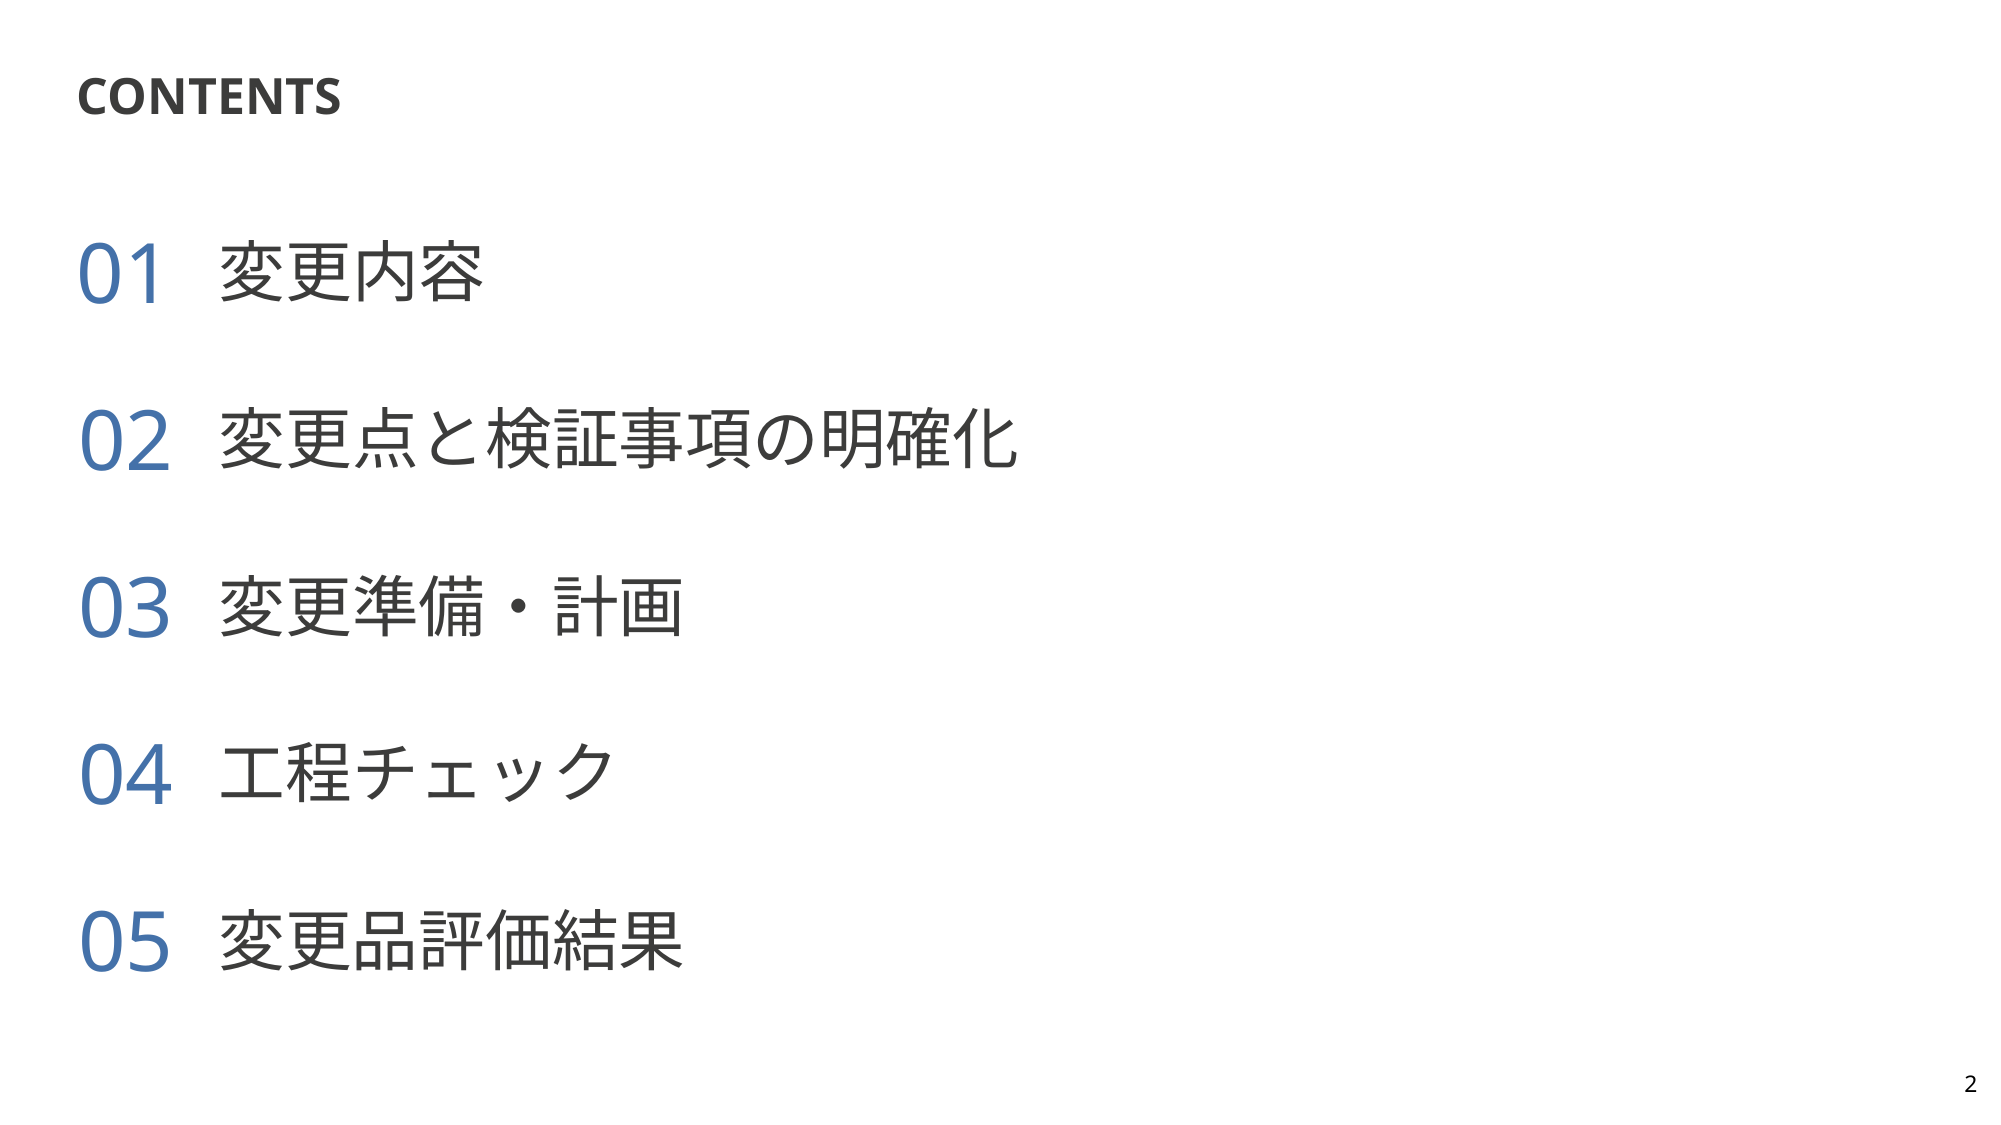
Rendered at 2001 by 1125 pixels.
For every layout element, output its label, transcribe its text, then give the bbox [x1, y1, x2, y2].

list 変更点と検証事項の明確化 [216, 382, 1590, 492]
text_box 変更品評価結果 [216, 883, 1590, 993]
list 04 [76, 710, 194, 832]
title Contents [76, 71, 1590, 137]
list 03 [76, 543, 194, 665]
list 02 [76, 376, 194, 498]
list 変更内容 [216, 218, 1590, 322]
list 01 [76, 209, 194, 331]
text_box 05 [76, 877, 194, 999]
list 変更準備・計画 [216, 549, 1590, 659]
list 工程チェック [216, 716, 1590, 826]
